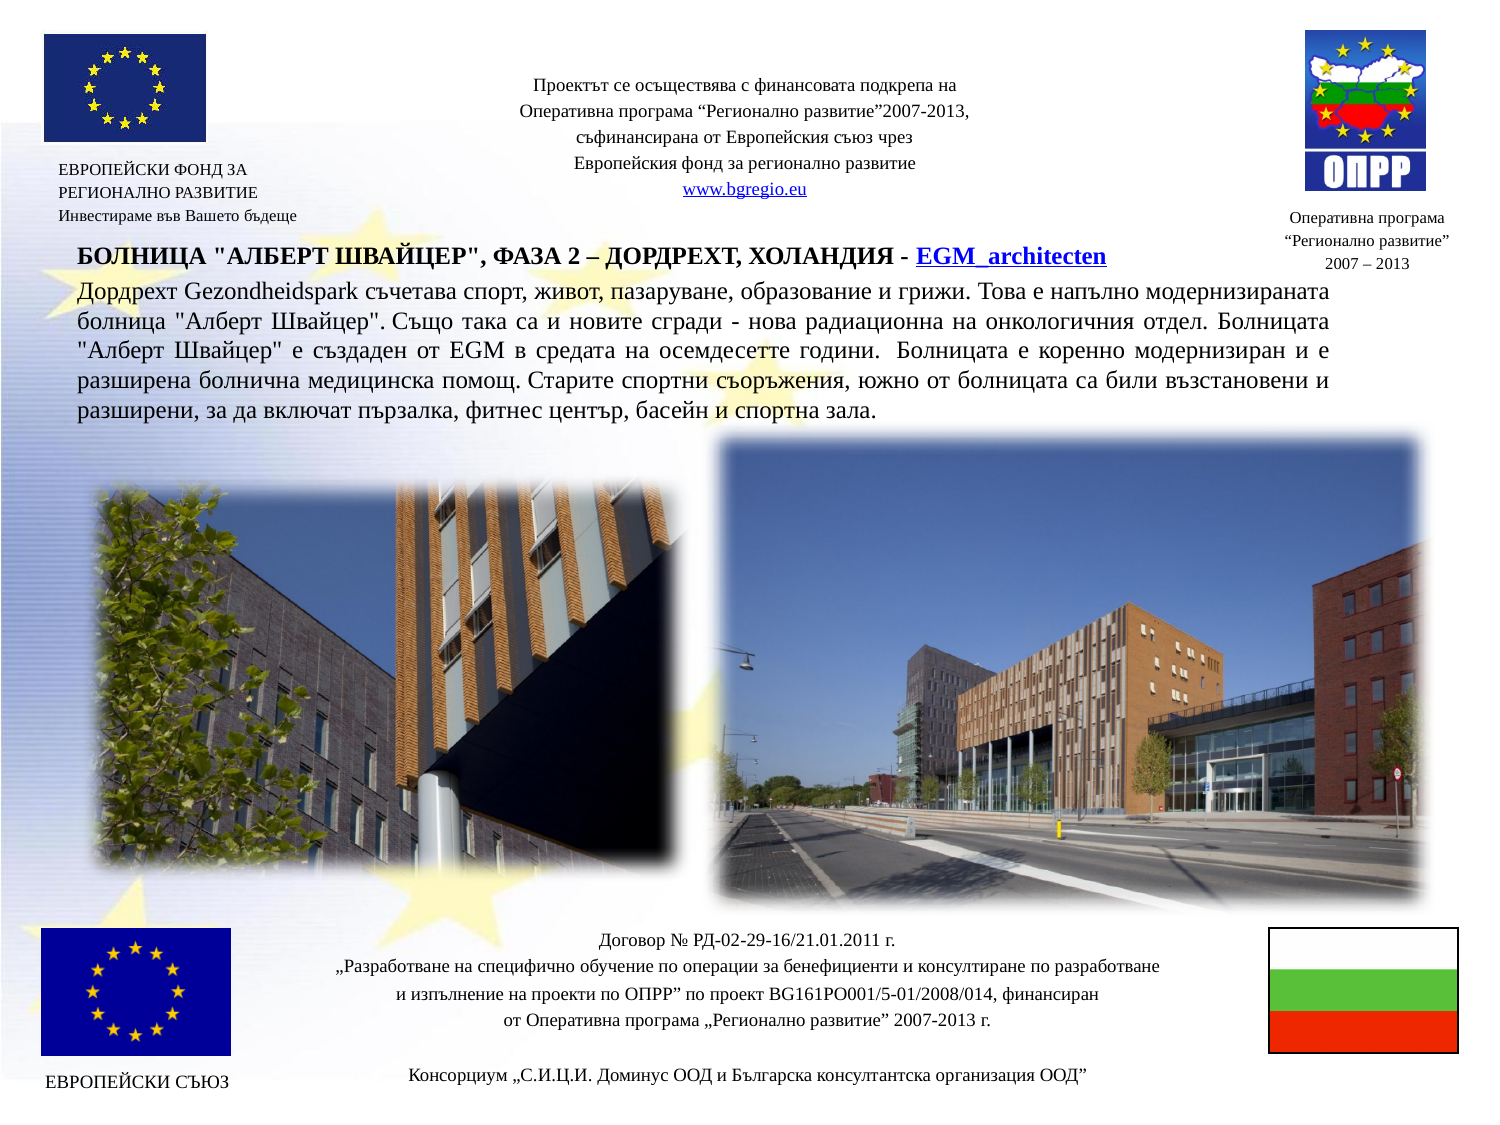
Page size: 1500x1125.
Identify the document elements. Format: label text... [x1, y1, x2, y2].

list БОЛНИЦА "АЛБЕРТ ШВАЙЦЕР", ФАЗА 2 – дордрехт, холандия - EGM_architecten Дордрехт Gezondheidspark съчетава спорт, живот, пазаруване, образование и грижи. Това е напълно модернизираната болница "Алберт Швайцер". Също така са и новите сгради - нова радиационна на онкологичния отдел. Болницата "Алберт Швайцер" е създаден от EGM в средата на осемдесетте години. Болницата е коренно модернизиран и е разширена болнична медицинска помощ. Старите спортни съоръжения, южно от болницата са били възстановени и разширени, за да включат пързалка, фитнес център, басейн и спортна зала. [5, 231, 1347, 434]
picture [0, 0, 1500, 1125]
